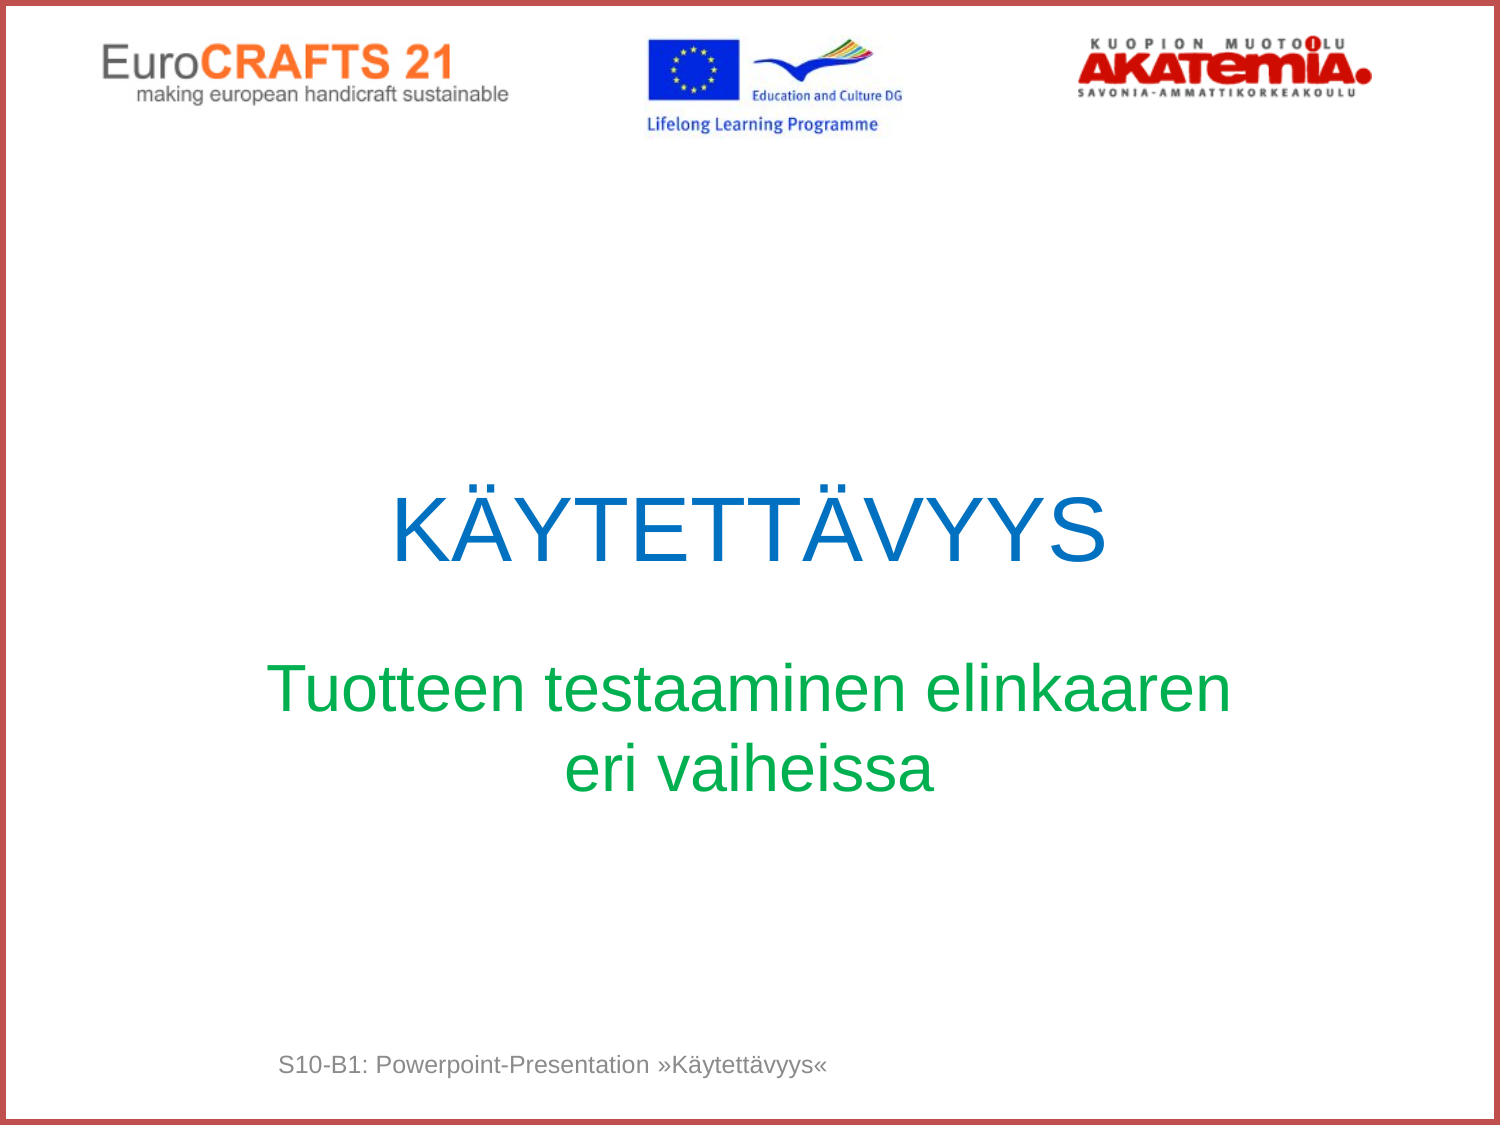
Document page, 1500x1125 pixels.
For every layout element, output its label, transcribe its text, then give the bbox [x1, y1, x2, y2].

picture [644, 34, 903, 140]
title KÄYTETTÄVYYS [112, 349, 1388, 591]
picture [1077, 34, 1372, 103]
subtitle Tuotteen testaaminen elinkaaren eri vaiheissa [225, 637, 1275, 925]
footer S10-B1: Powerpoint-Presentation »Käytettävyys« [83, 1024, 1023, 1103]
text_box [0, 0, 1500, 1125]
picture [93, 34, 516, 110]
